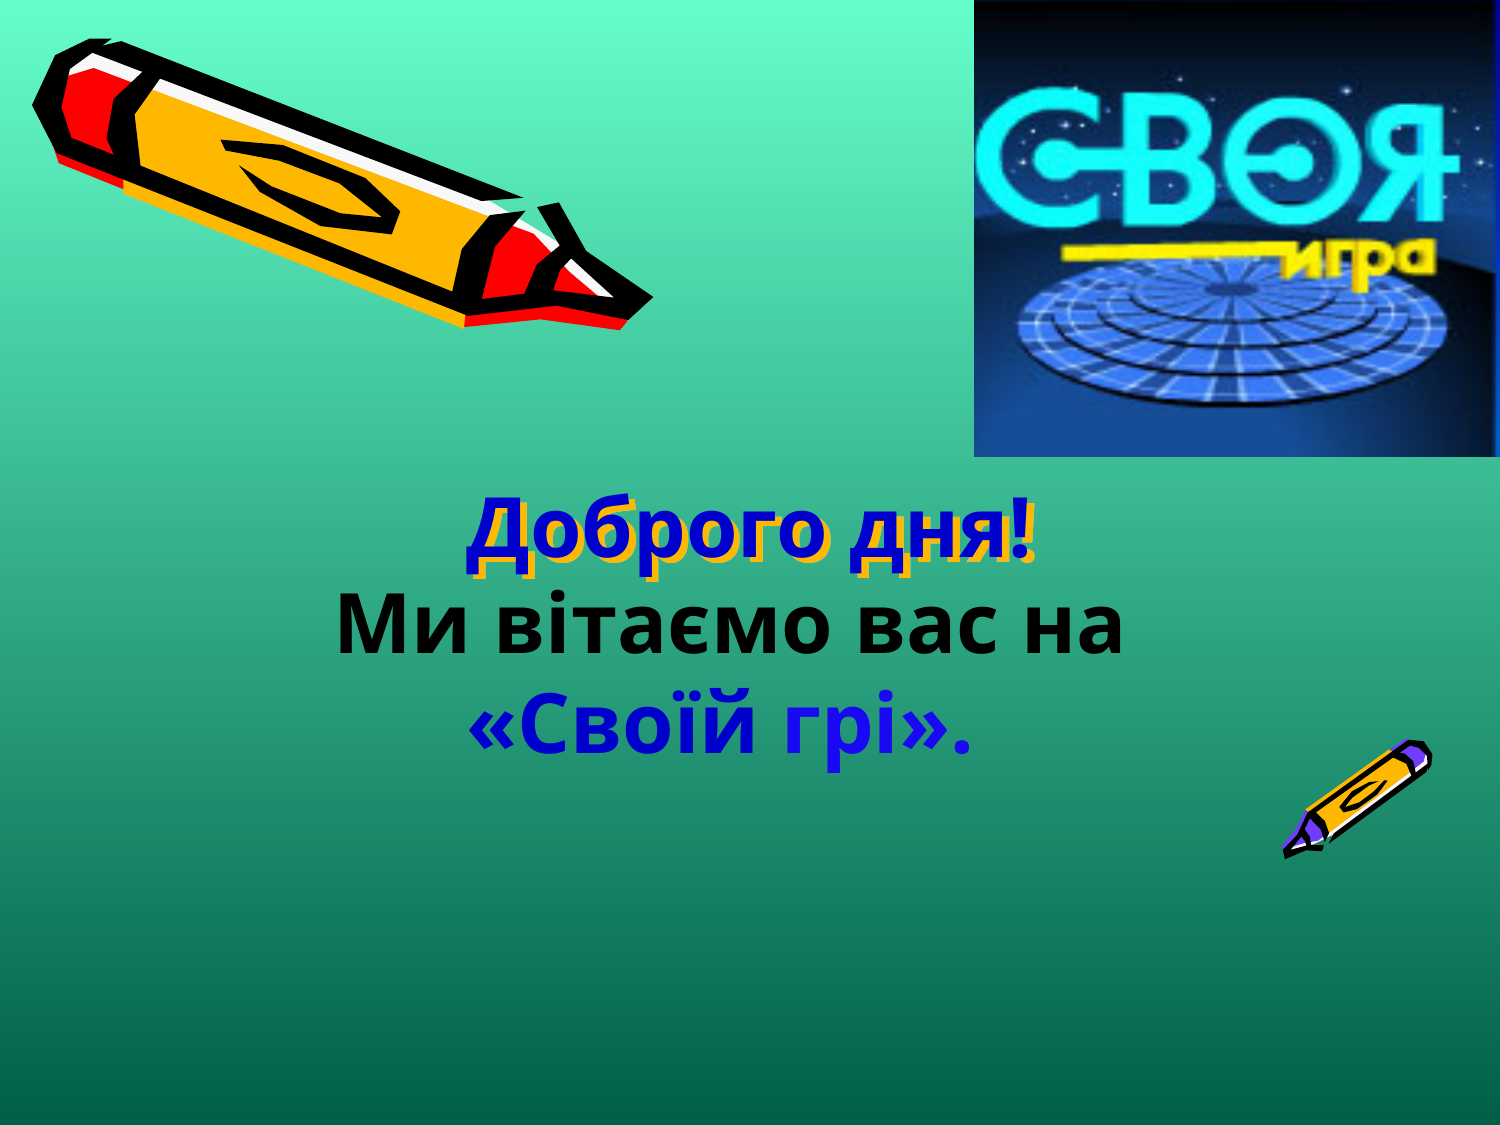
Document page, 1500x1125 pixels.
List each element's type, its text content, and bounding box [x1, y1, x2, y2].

text_box [0, 0, 532, 461]
subtitle Ми вітаємо вас на «Своїй грі». [170, 562, 1271, 870]
title Доброго дня! [430, 385, 1069, 562]
picture [974, 0, 1500, 457]
